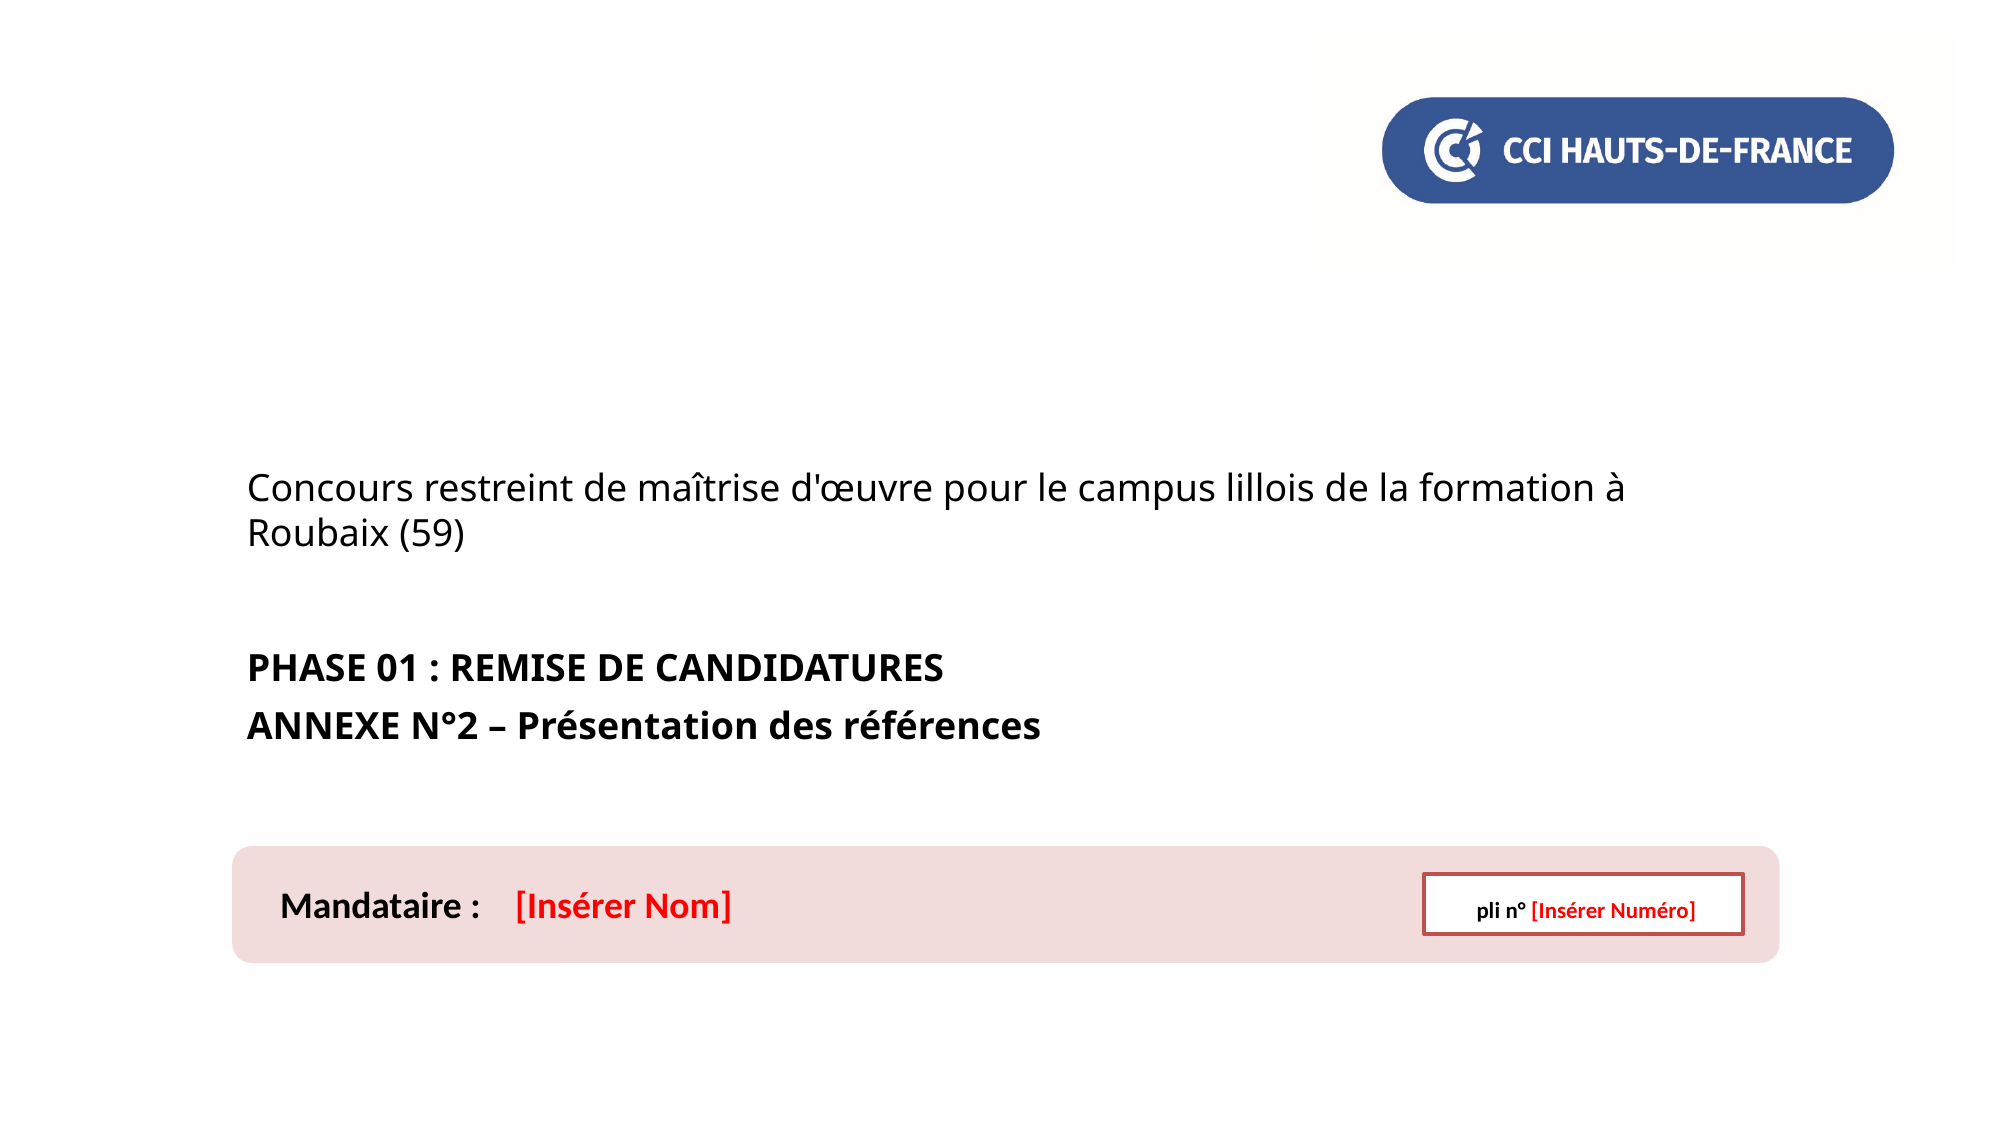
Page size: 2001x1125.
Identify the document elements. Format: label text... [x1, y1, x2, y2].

text_box Mandataire : [Insérer Nom] [265, 874, 1304, 934]
text_box [230, 843, 1782, 966]
text_box Concours restreint de maîtrise d'œuvre pour le campus lillois de la formation à Roubaix (59) MENT DE LA CONSULTATION PHASE 01 : REMISE DE CANDIDATURES ANNEXE N°2 – Présentation des références [232, 397, 1780, 755]
picture [1318, 33, 1957, 267]
text_box pli n° [Insérer Numéro] [1422, 872, 1745, 936]
